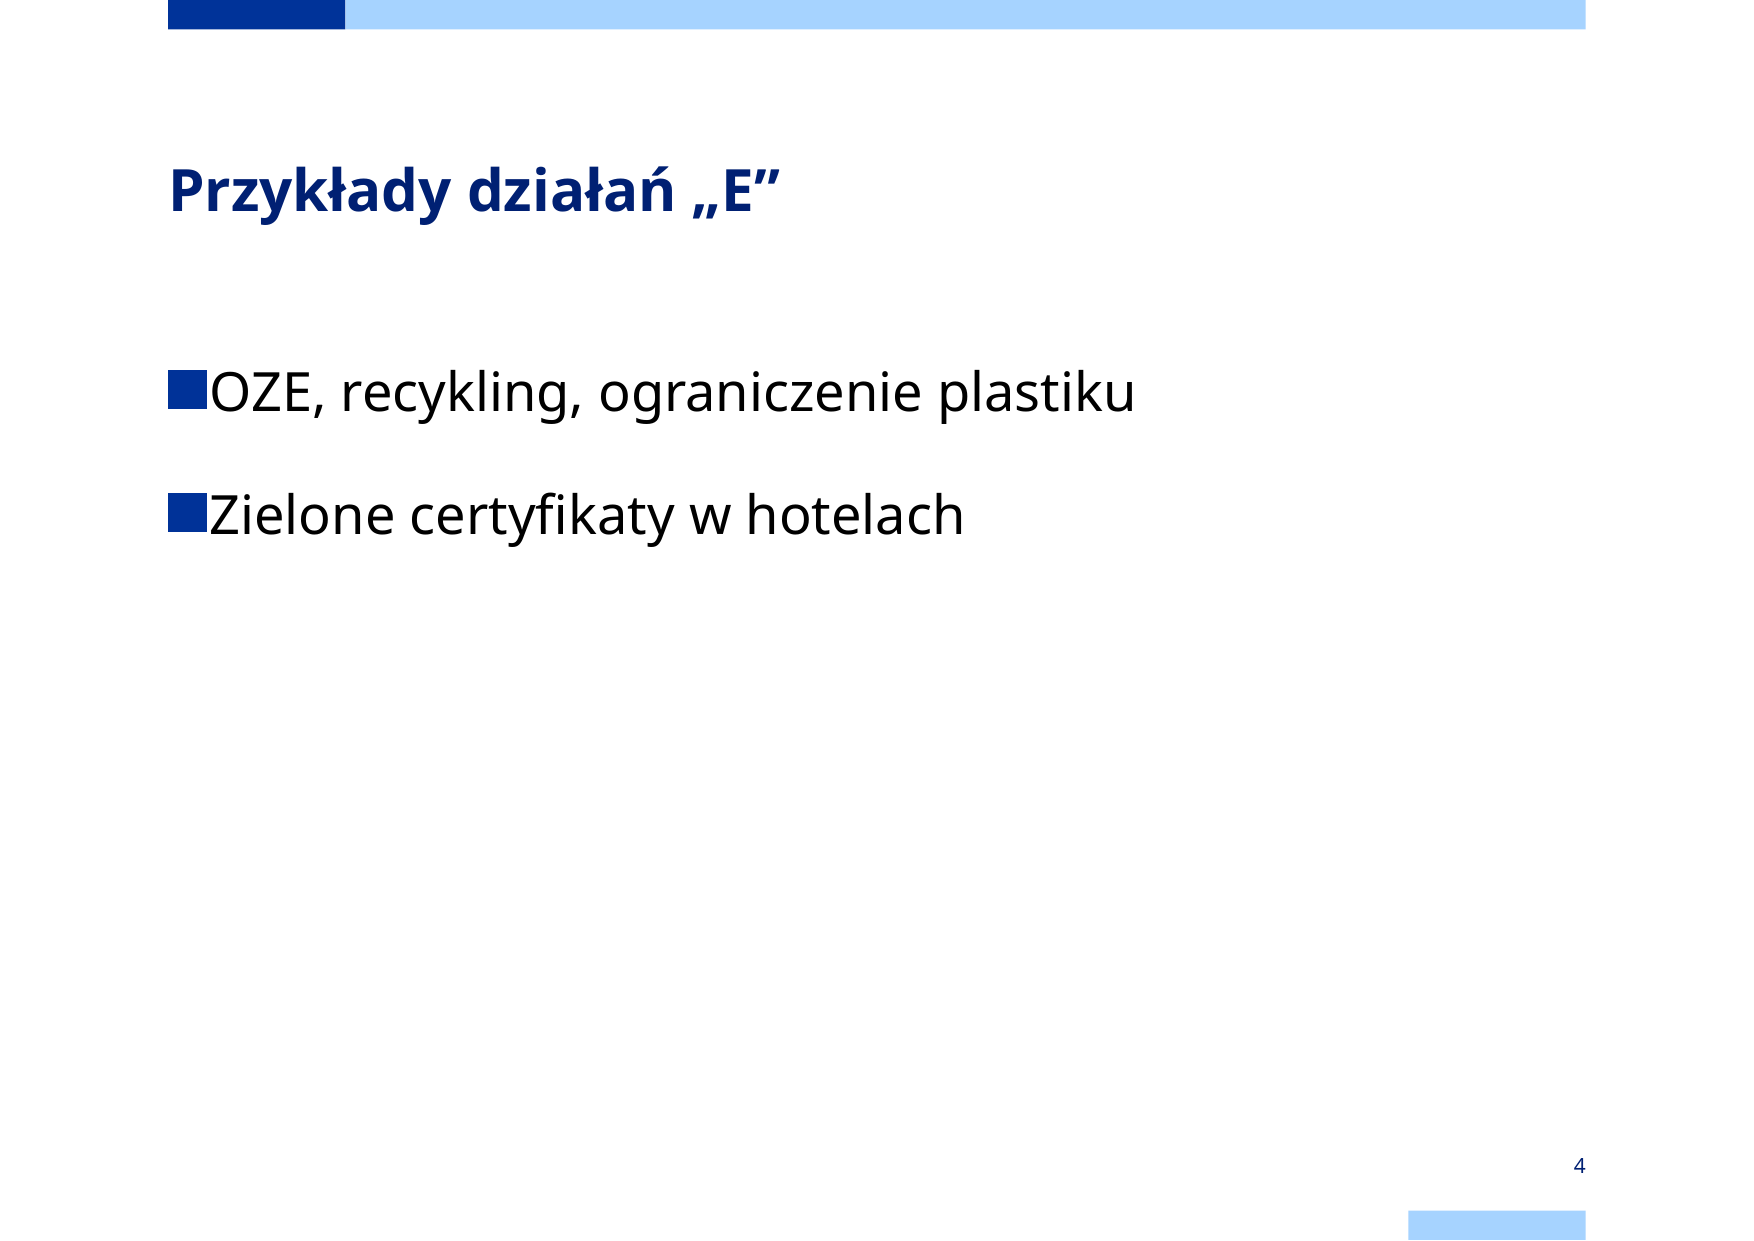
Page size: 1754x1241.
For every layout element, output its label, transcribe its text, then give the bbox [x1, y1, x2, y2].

slide_number 4 [1408, 1151, 1586, 1182]
picture [168, 493, 207, 532]
title Przykłady działań „E” [168, 147, 1586, 324]
picture [168, 370, 207, 409]
list OZE, recykling, ograniczenie plastiku Zielone certyfikaty w hotelach [168, 324, 1586, 1093]
